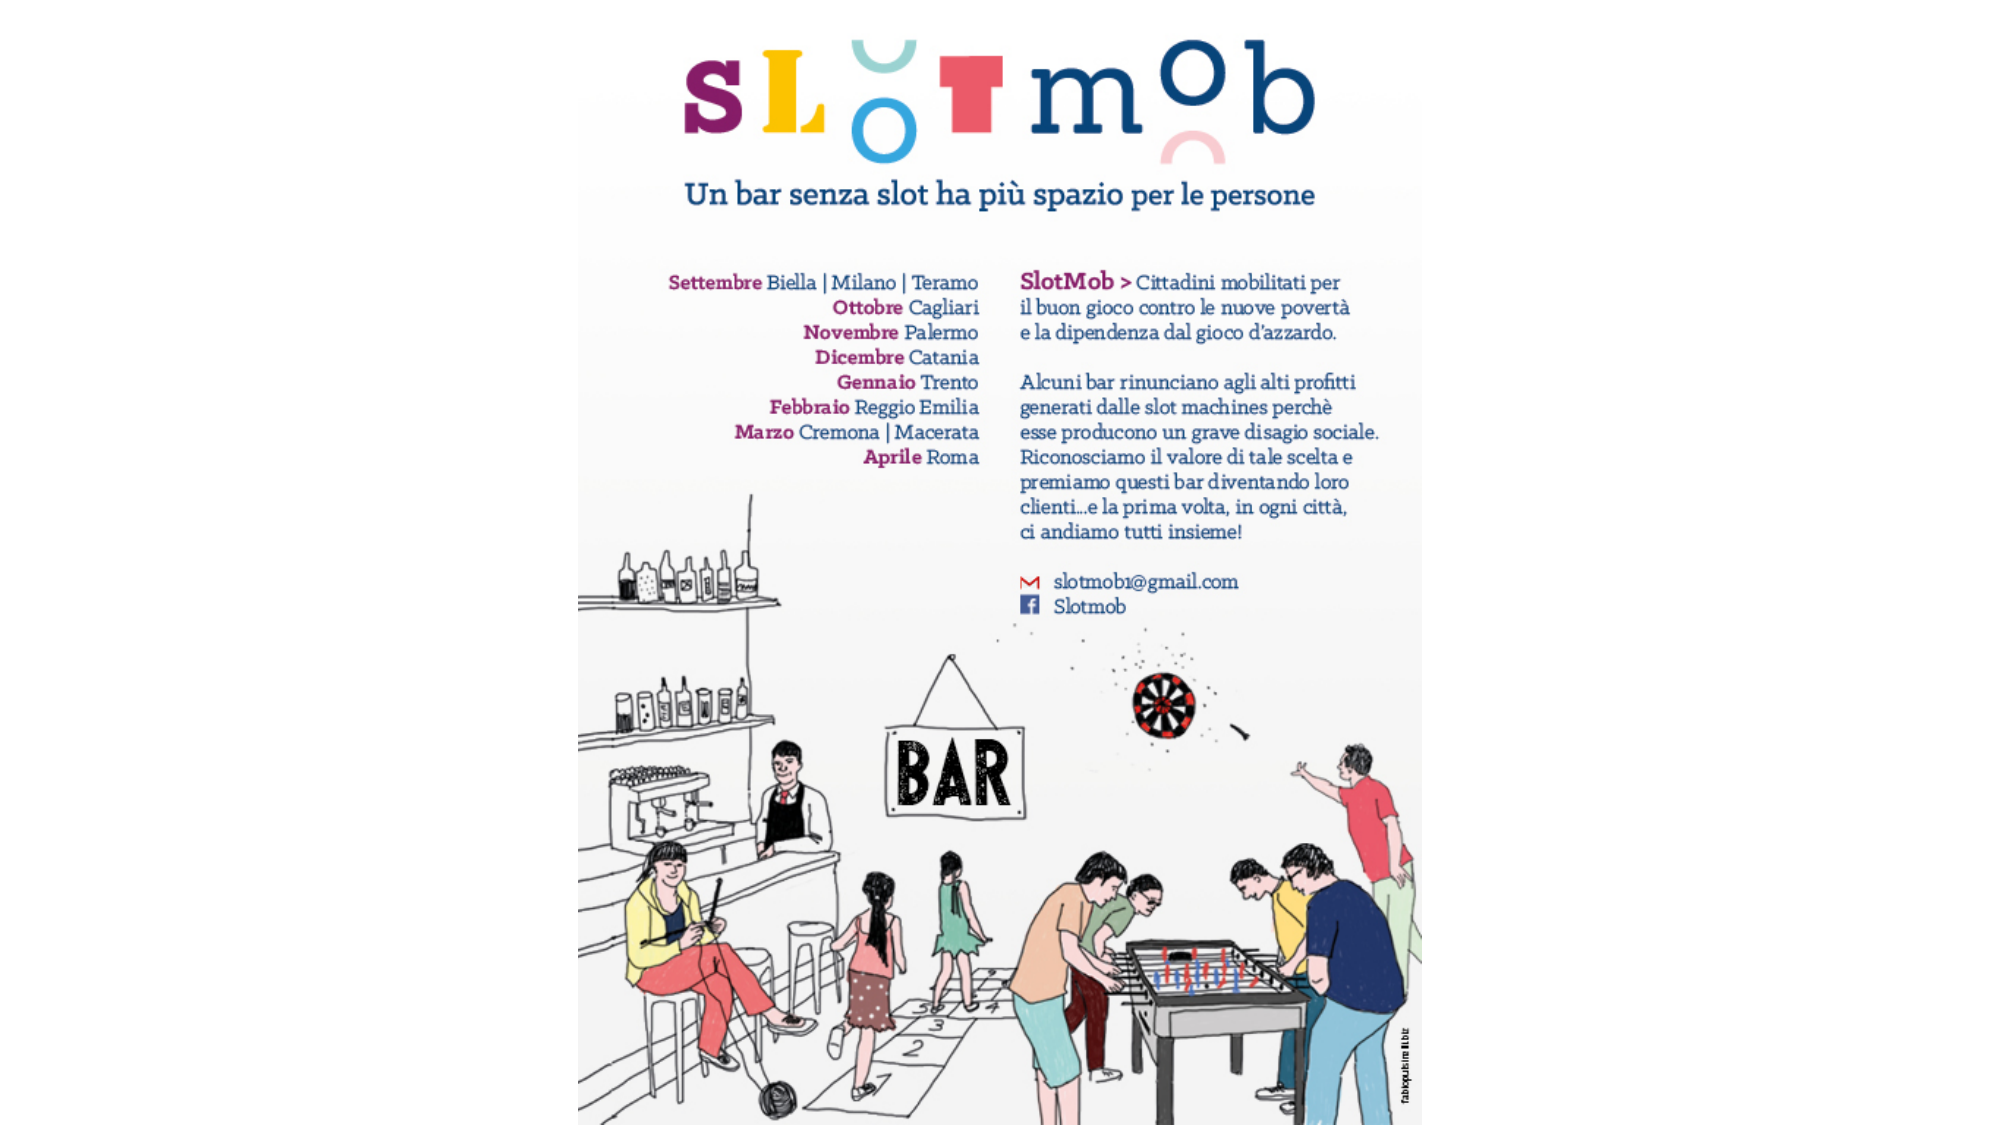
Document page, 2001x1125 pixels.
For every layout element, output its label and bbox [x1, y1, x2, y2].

picture [578, 0, 1422, 1125]
